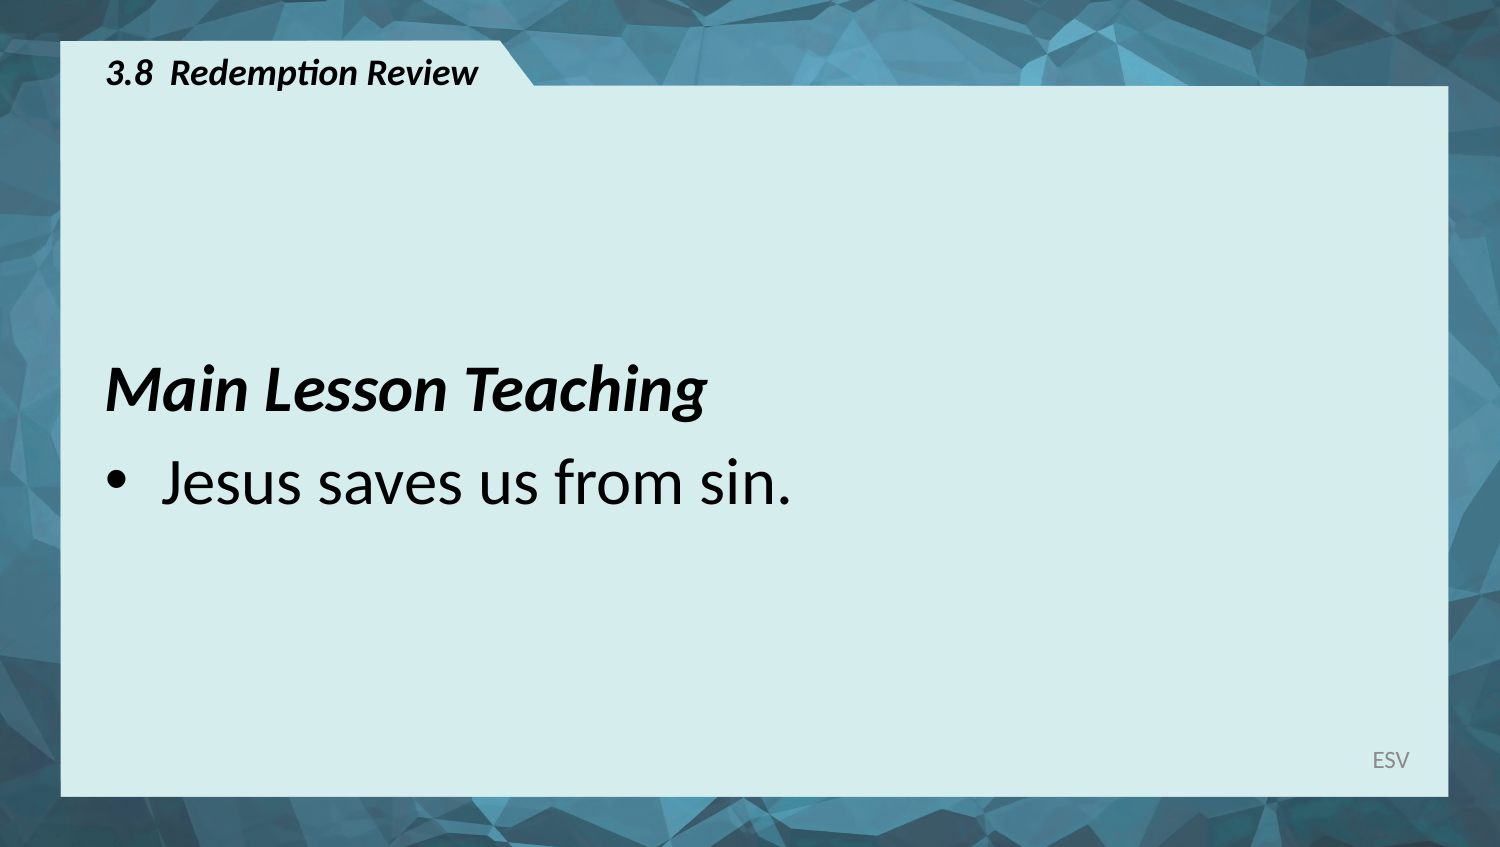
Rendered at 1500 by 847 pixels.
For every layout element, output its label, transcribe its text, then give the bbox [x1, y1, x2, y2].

picture [0, 0, 1500, 847]
list Main Lesson Teaching Jesus saves us from sin. [89, 141, 1403, 722]
title 3.8 Redemption Review [89, 33, 1420, 108]
footer ESV [950, 736, 1425, 782]
